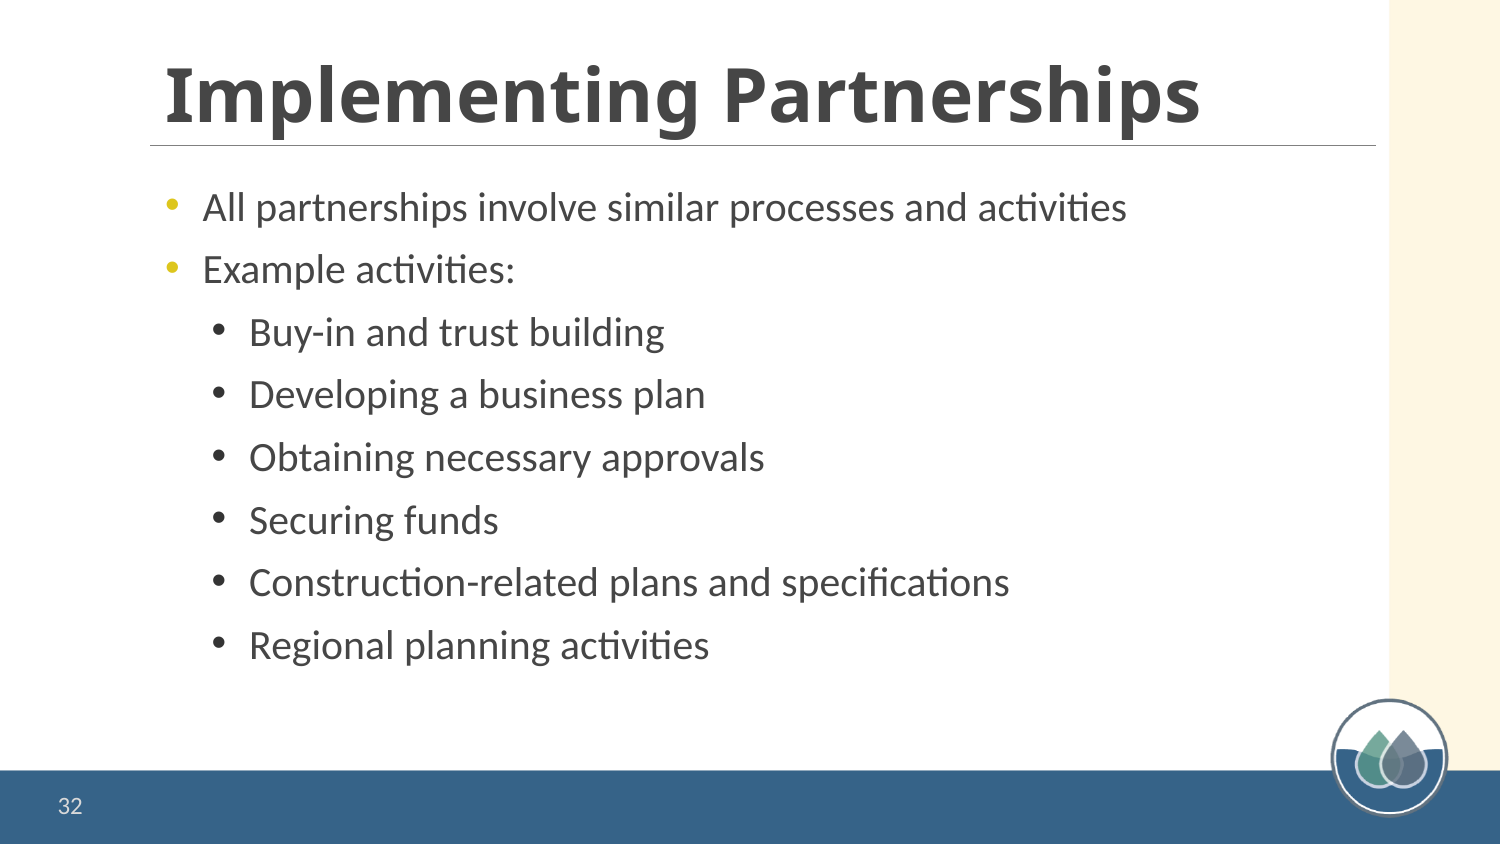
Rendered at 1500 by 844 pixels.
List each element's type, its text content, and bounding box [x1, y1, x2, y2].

picture [0, 0, 1500, 844]
list All partnerships involve similar processes and activities Example activities: Buy-in and trust building Developing a business plan Obtaining necessary approvals Securing funds Construction-related plans and specifications Regional planning activities [150, 171, 1373, 760]
slide_number 32 [16, 782, 124, 828]
title Implementing Partnerships [150, 21, 1373, 146]
